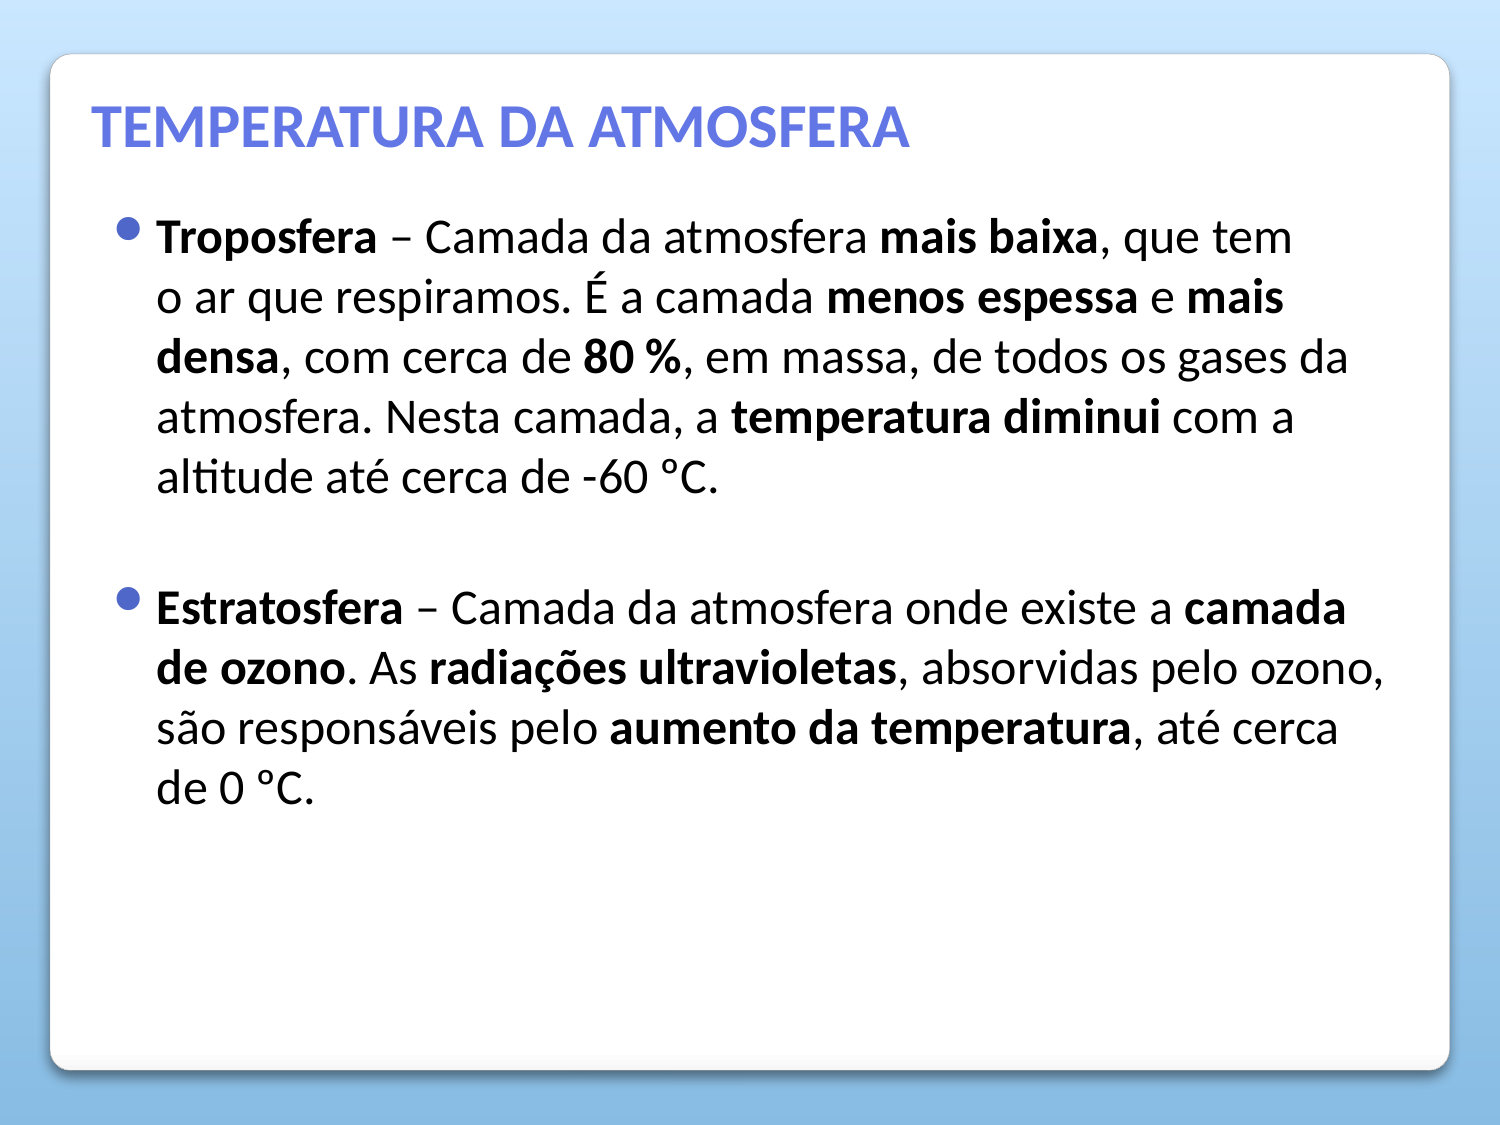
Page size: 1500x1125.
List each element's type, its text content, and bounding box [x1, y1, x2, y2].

text_box Troposfera – Camada da atmosfera mais baixa, que tem o ar que respiramos. É a camada menos espessa e mais densa, com cerca de 80 %, em massa, de todos os gases da atmosfera. Nesta camada, a temperatura diminui com a altitude até cerca de -60 ºC. Estratosfera – Camada da atmosfera onde existe a camada de ozono. As radiações ultravioletas, absorvidas pelo ozono, são responsáveis pelo aumento da temperatura, até cerca de 0 ºC. [98, 196, 1424, 1017]
text_box temperatura da atmosfera [76, 78, 1412, 173]
